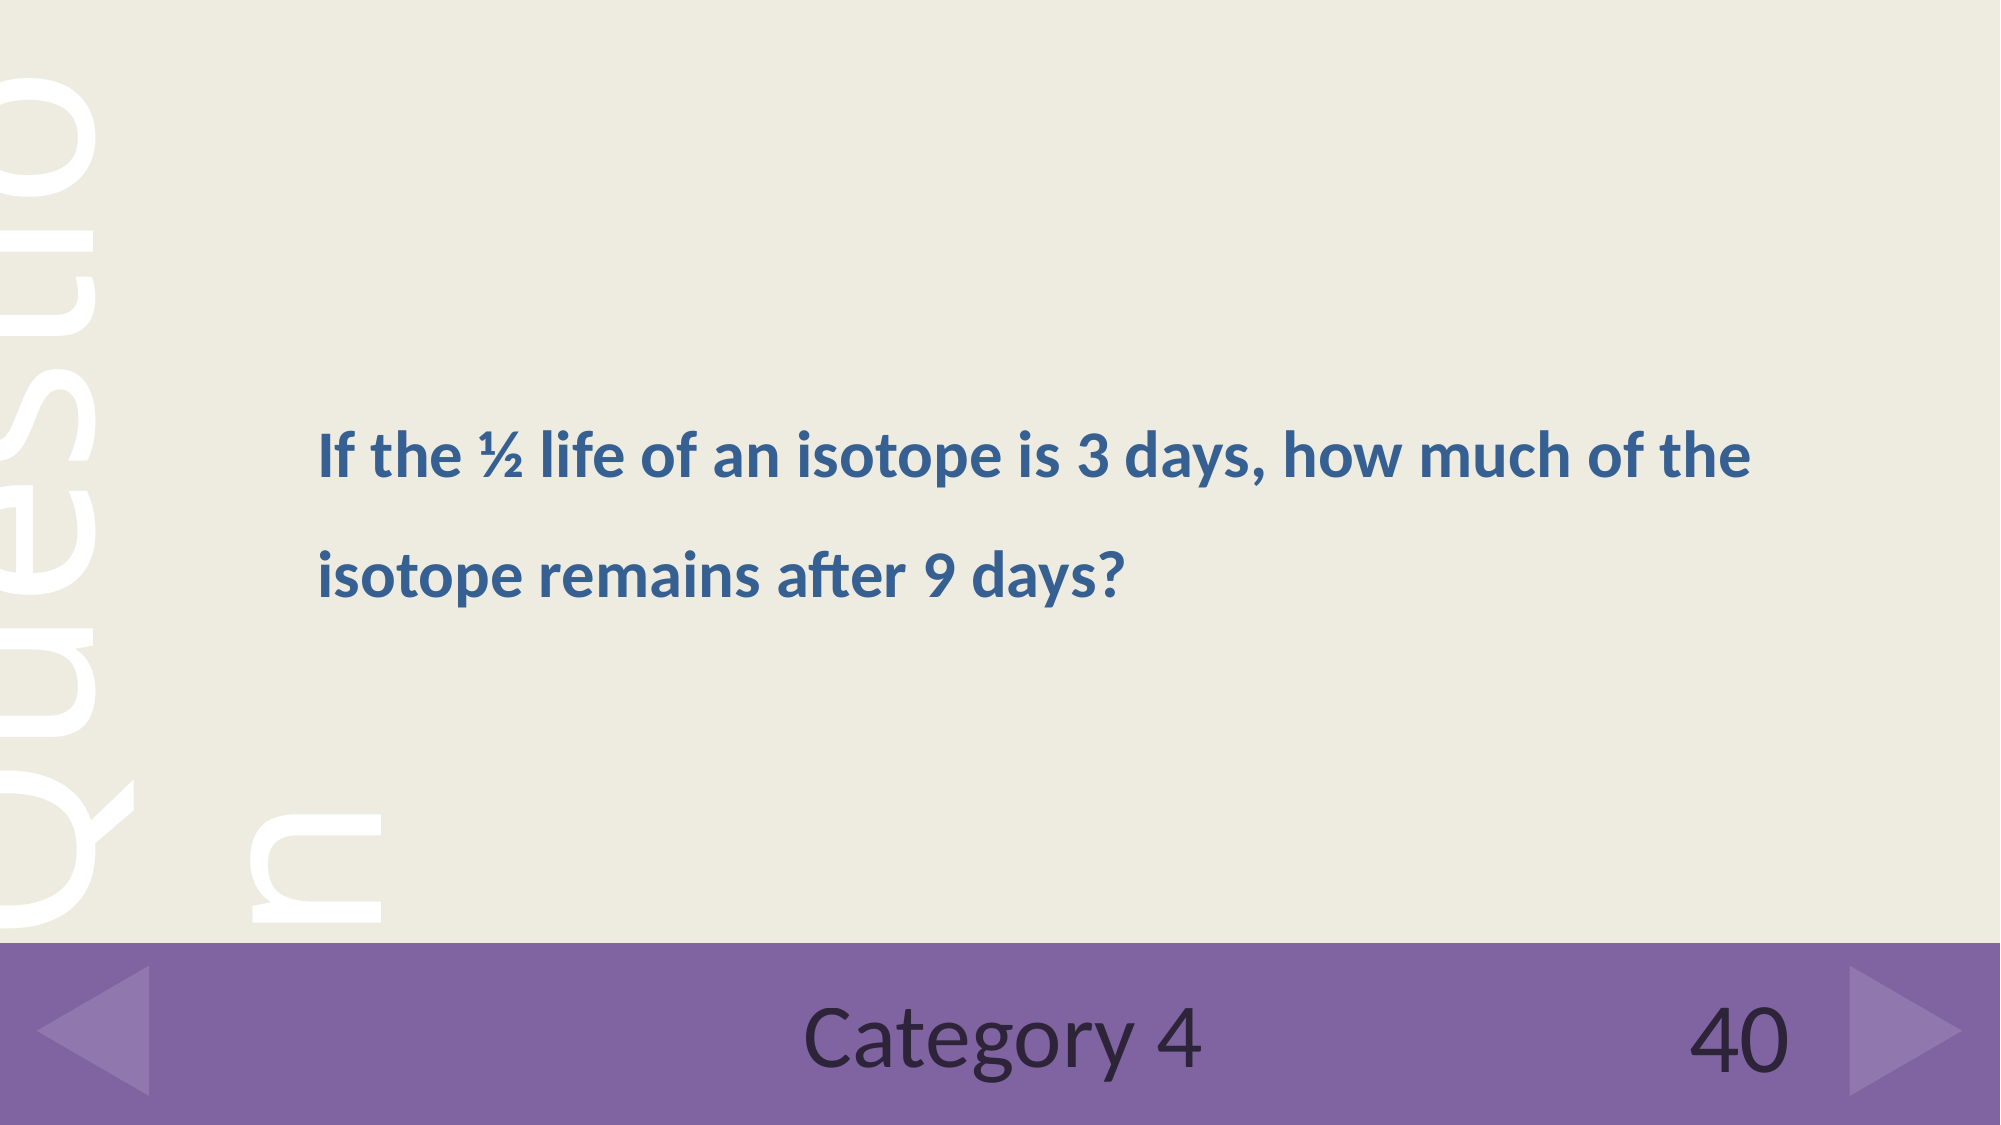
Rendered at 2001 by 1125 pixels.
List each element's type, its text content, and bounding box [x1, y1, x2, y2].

title Category 4 [103, 937, 1904, 1125]
list If the ½ life of an isotope is 3 days, how much of the isotope remains after 9 days? [302, 161, 1889, 820]
